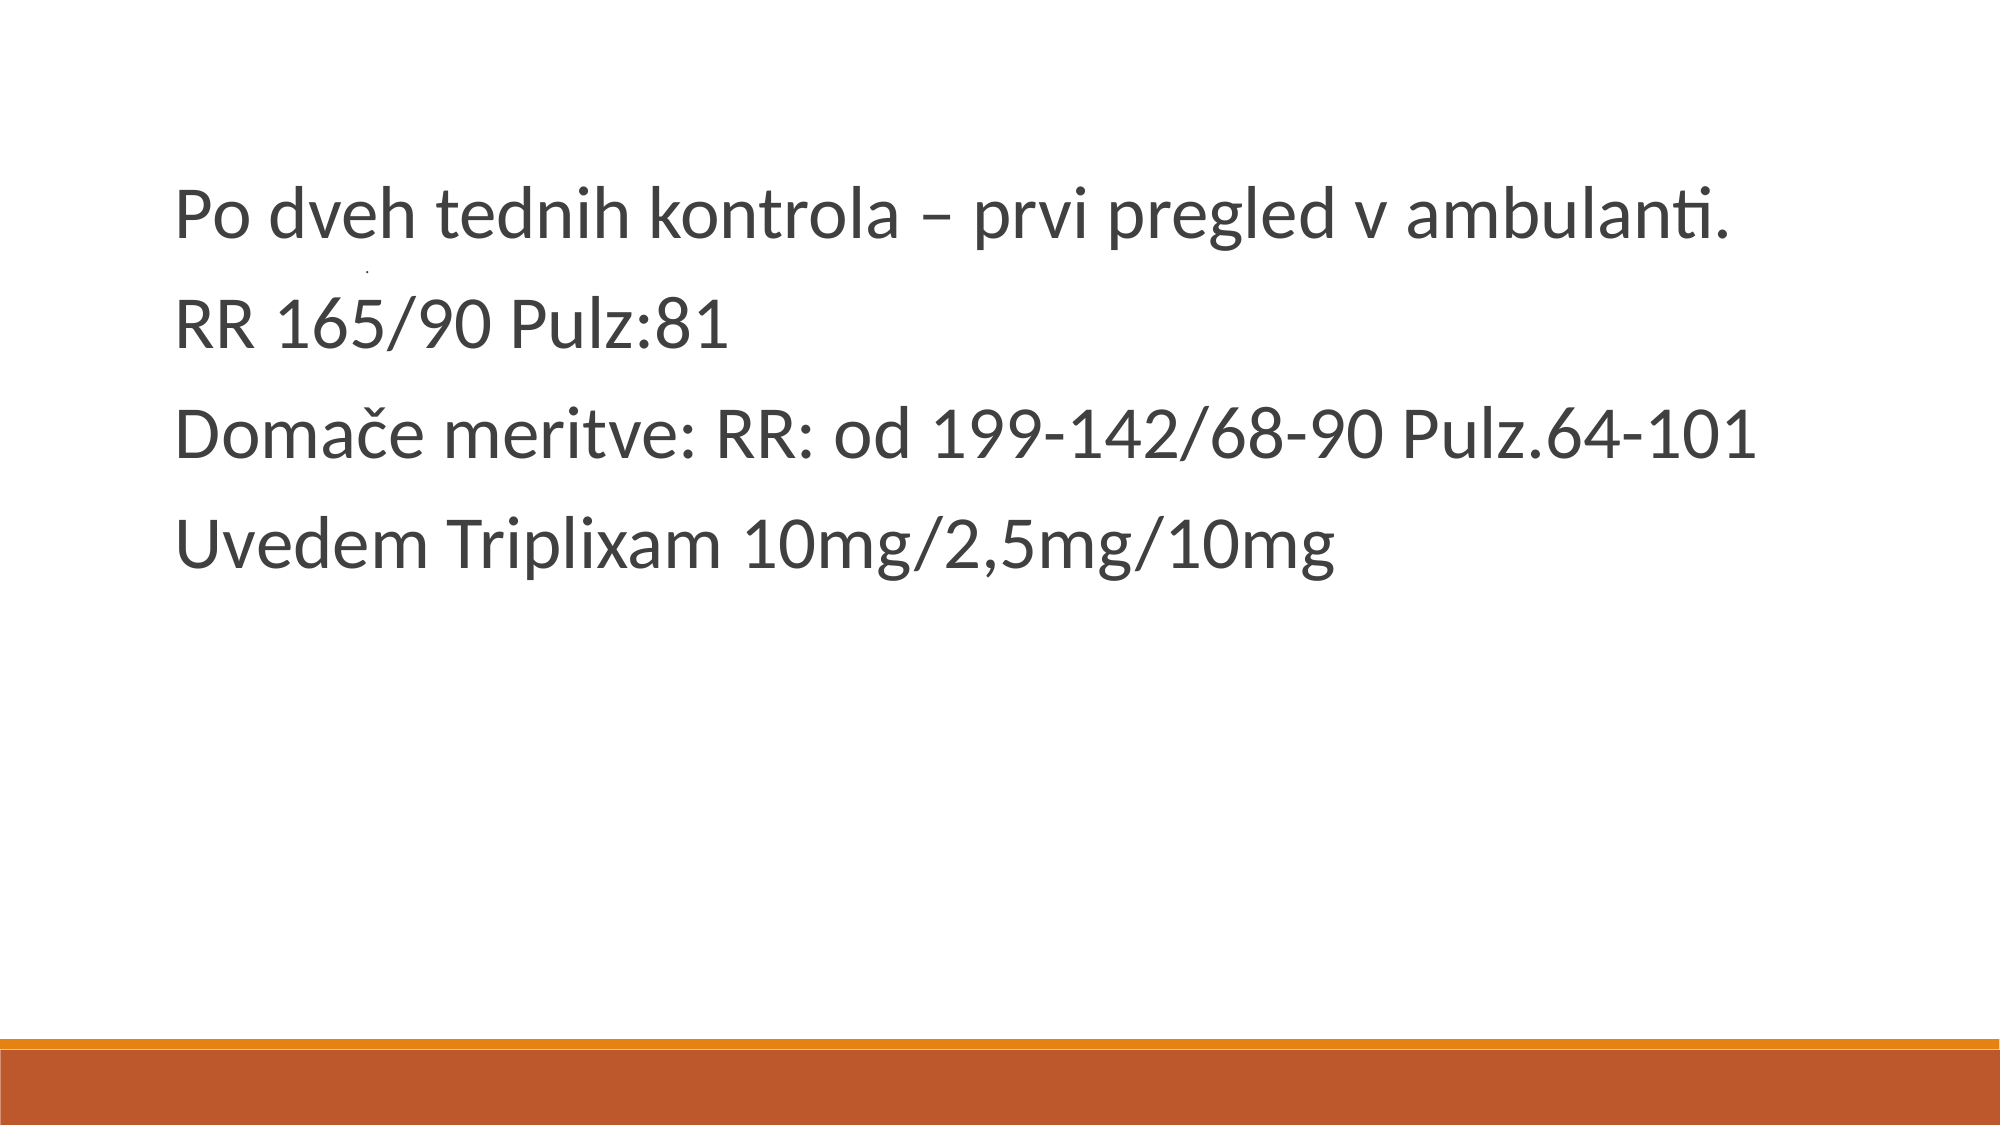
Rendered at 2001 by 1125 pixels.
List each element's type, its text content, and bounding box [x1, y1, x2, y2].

list Po dveh tednih kontrola – prvi pregled v ambulanti. RR 165/90 Pulz:81 Domače meritve: RR: od 199-142/68-90 Pulz.64-101 Uvedem Triplixam 10mg/2,5mg/10mg [174, 166, 1825, 826]
title . [350, 47, 2000, 285]
